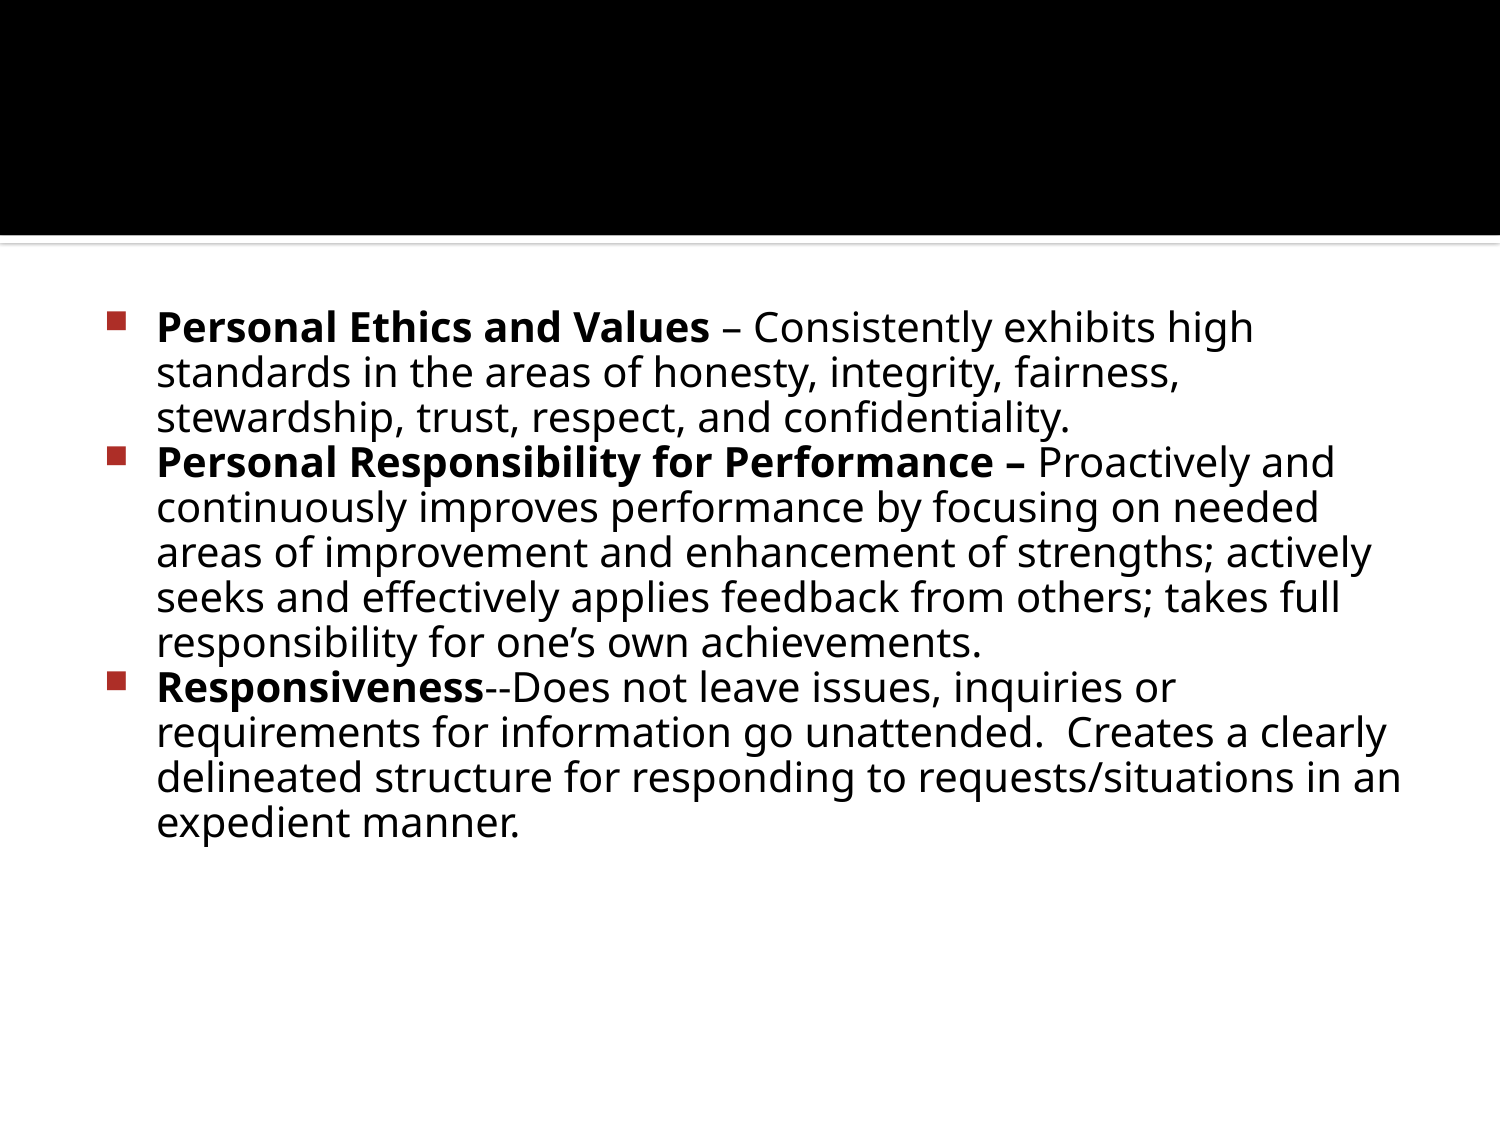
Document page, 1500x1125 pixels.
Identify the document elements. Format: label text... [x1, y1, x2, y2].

list Personal Ethics and Values – Consistently exhibits high standards in the areas of honesty, integrity, fairness, stewardship, trust, respect, and confidentiality. Personal Responsibility for Performance – Proactively and continuously improves performance by focusing on needed areas of improvement and enhancement of strengths; actively seeks and effectively applies feedback from others; takes full responsibility for one’s own achievements. Responsiveness--Does not leave issues, inquiries or requirements for information go unattended. Creates a clearly delineated structure for responding to requests/situations in an expedient manner. [75, 291, 1425, 1050]
